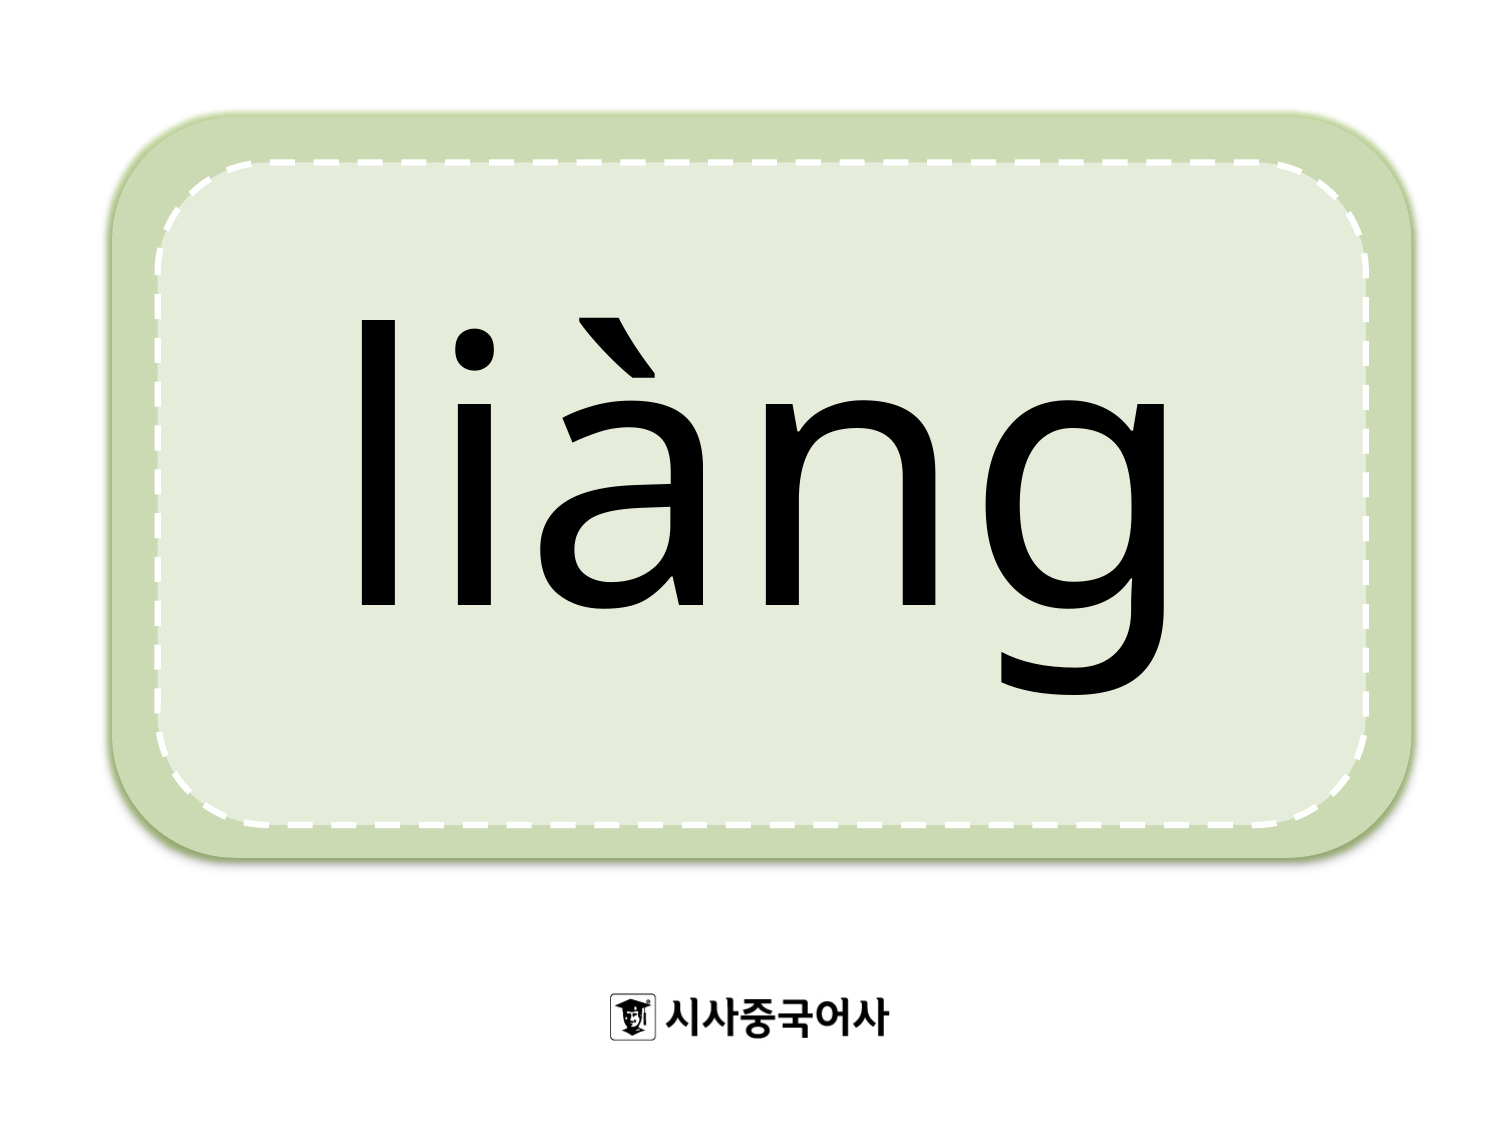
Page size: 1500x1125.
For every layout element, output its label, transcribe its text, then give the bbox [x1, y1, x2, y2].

text_box liàng [159, 124, 1368, 787]
picture [602, 987, 898, 1047]
